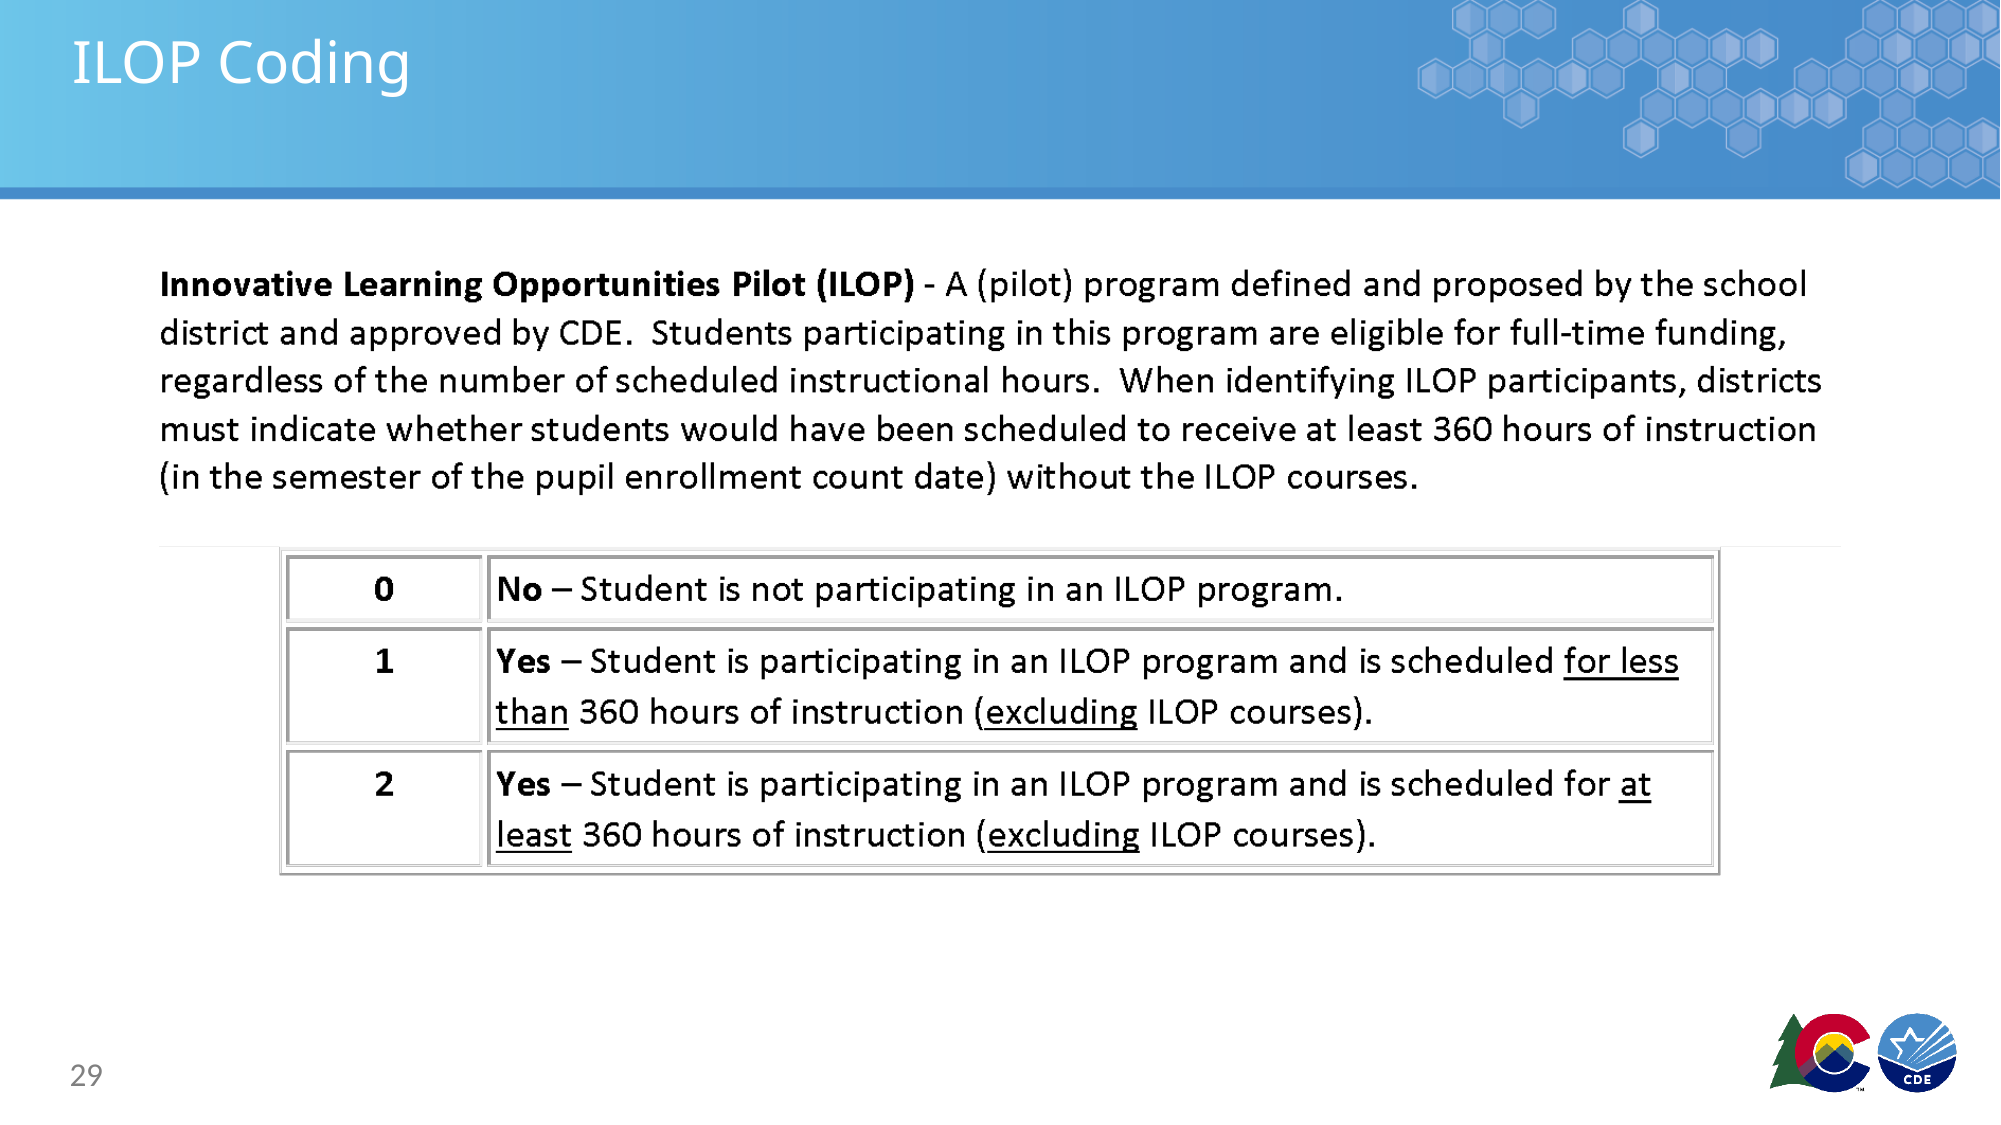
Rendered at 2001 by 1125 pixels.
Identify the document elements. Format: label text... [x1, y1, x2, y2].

picture [0, 0, 2000, 200]
picture [1768, 1012, 1957, 1093]
picture [159, 259, 1841, 926]
title ILOP Coding [72, 33, 1396, 182]
slide_number 29 [54, 1042, 505, 1103]
